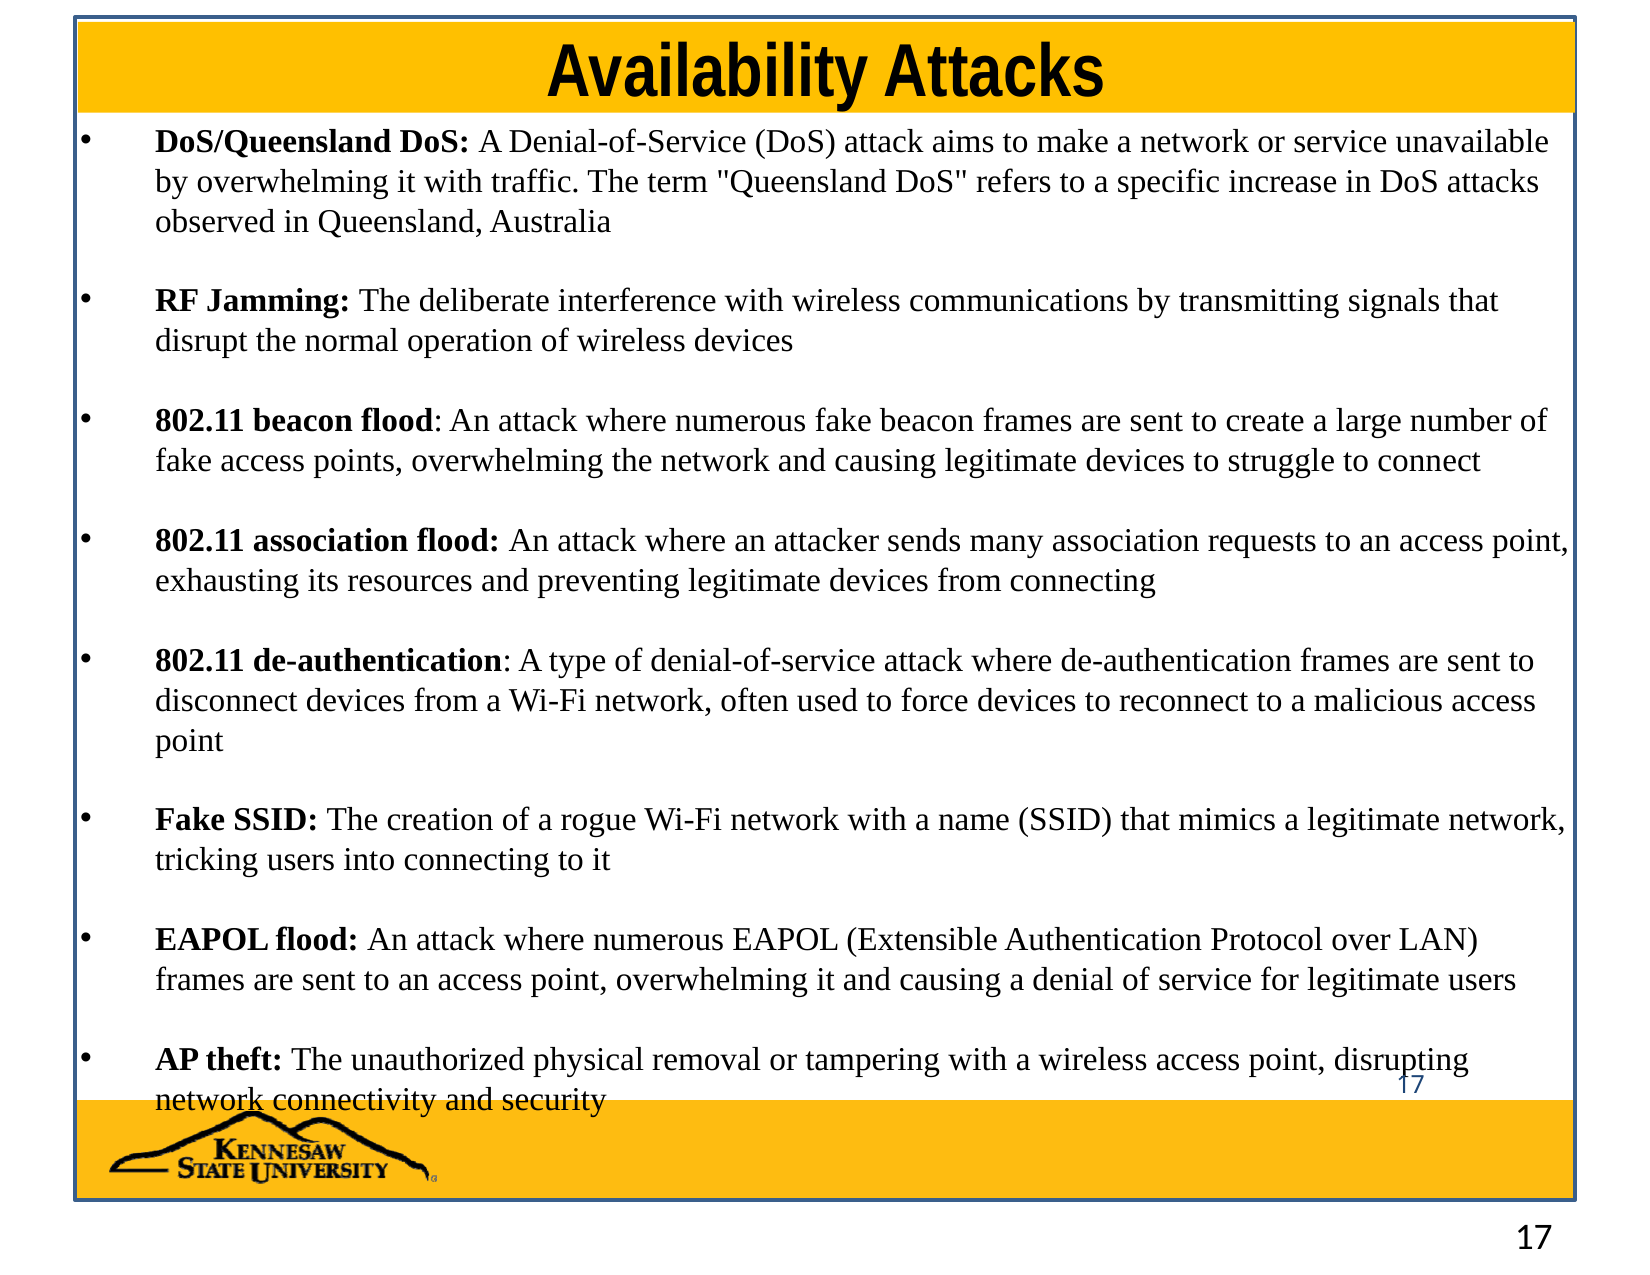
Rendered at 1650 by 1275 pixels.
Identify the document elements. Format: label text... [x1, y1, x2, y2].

title Availability Attacks [77, 21, 1575, 113]
picture [108, 1129, 437, 1184]
slide_number 17 [1299, 1042, 1425, 1103]
list DoS/Queensland DoS: A Denial-of-Service (DoS) attack aims to make a network or service unavailable by overwhelming it with traffic. The term "Queensland DoS" refers to a specific increase in DoS attacks observed in Queensland, Australia RF Jamming: The deliberate interference with wireless communications by transmitting signals that disrupt the normal operation of wireless devices 802.11 beacon flood: An attack where numerous fake beacon frames are sent to create a large number of fake access points, overwhelming the network and causing legitimate devices to struggle to connect 802.11 association flood: An attack where an attacker sends many association requests to an access point, exhausting its resources and preventing legitimate devices from connecting 802.11 de-authentication: A type of denial-of-service attack where de-authentication frames are sent to disconnect devices from a Wi-Fi network, often used to force devices to reconnect to a malicious access point Fake SSID: The creation of a rogue Wi-Fi network with a name (SSID) that mimics a legitimate network, tricking users into connecting to it EAPOL flood: An attack where numerous EAPOL (Extensible Authentication Protocol over LAN) frames are sent to an access point, overwhelming it and causing a denial of service for legitimate users AP theft: The unauthorized physical removal or tampering with a wireless access point, disrupting network connectivity and security [79, 118, 1575, 1129]
